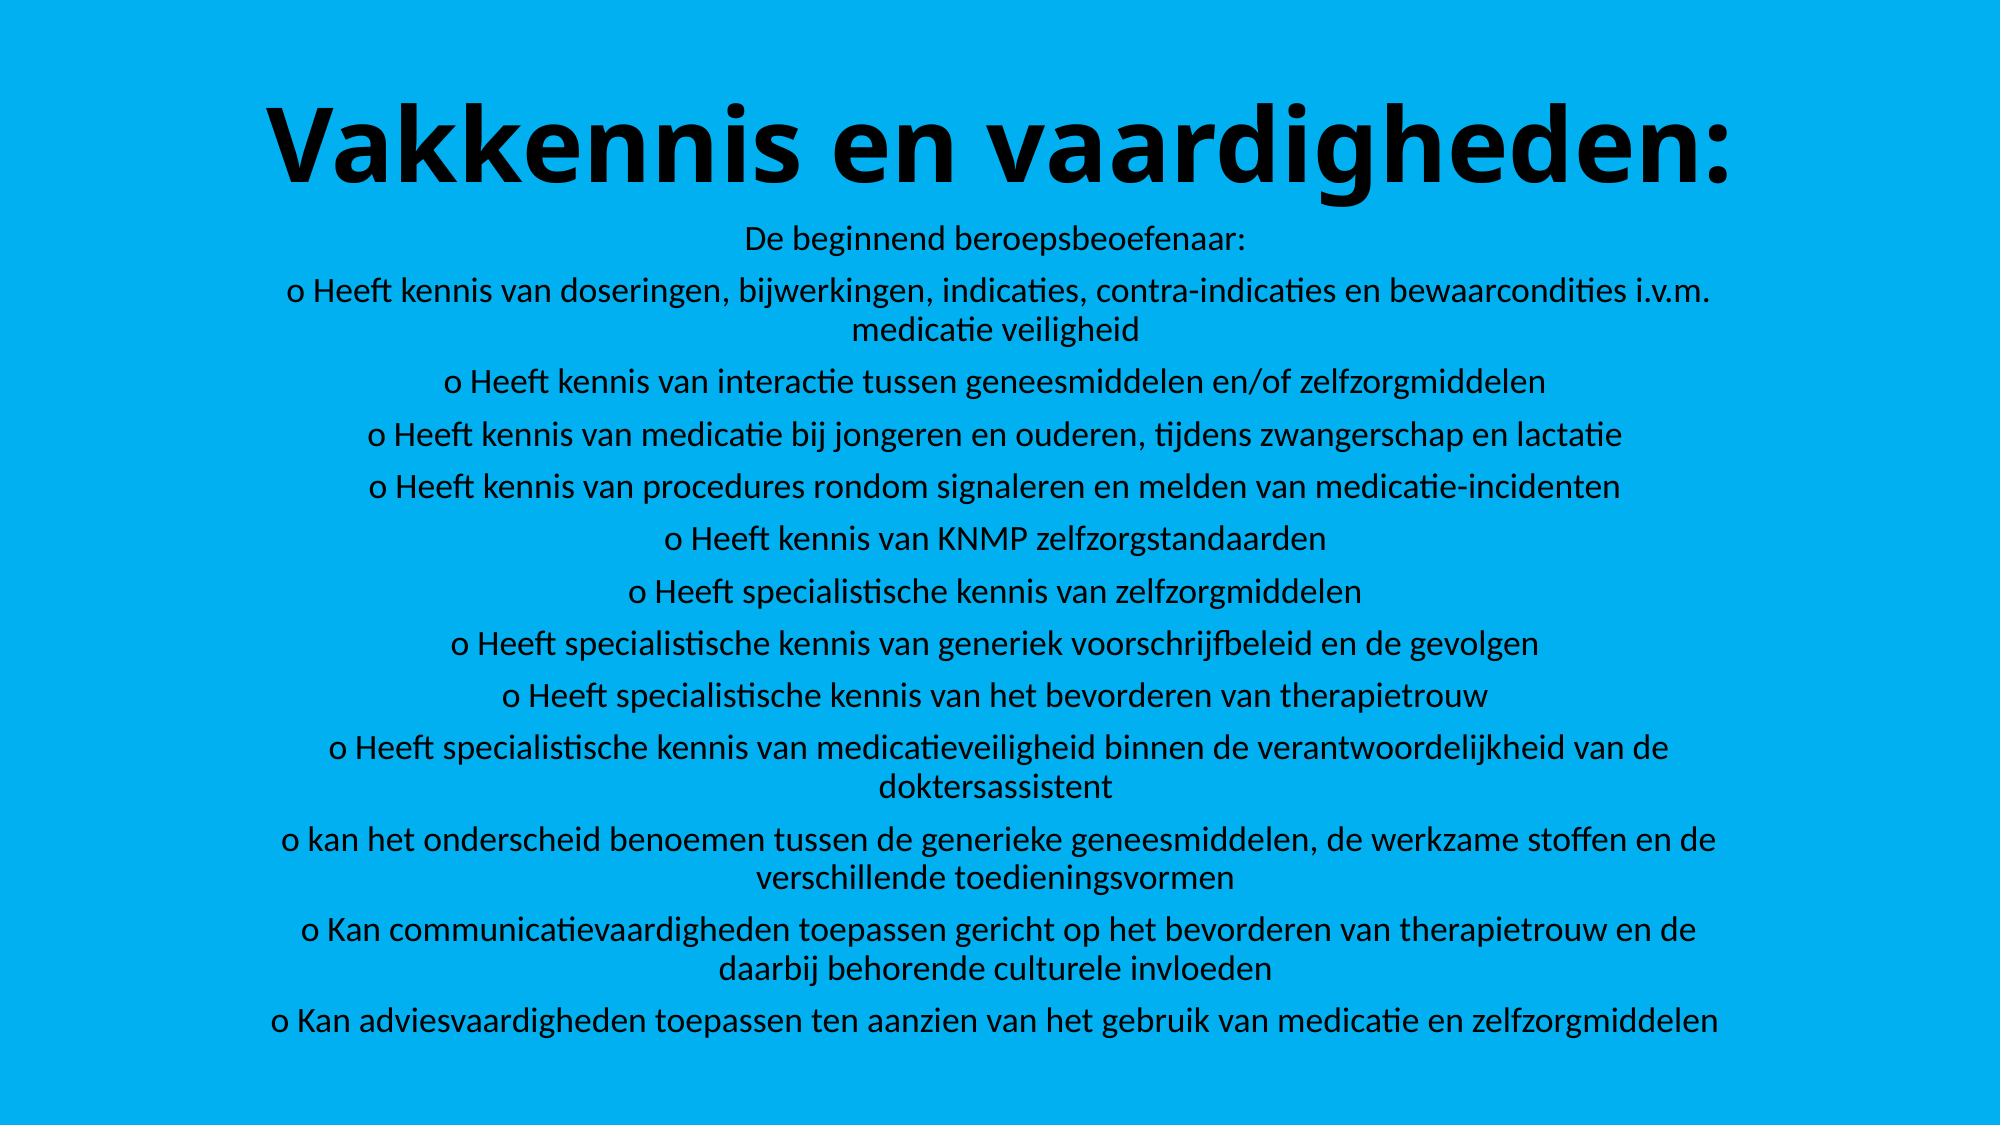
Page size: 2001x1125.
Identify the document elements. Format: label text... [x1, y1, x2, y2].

title Vakkennis en vaardigheden: [249, 53, 1750, 212]
subtitle De beginnend beroepsbeoefenaar: o Heeft kennis van doseringen, bijwerkingen, indicaties, contra-indicaties en bewaarcondities i.v.m. medicatie veiligheid o Heeft kennis van interactie tussen geneesmiddelen en/of zelfzorgmiddelen o Heeft kennis van medicatie bij jongeren en ouderen, tijdens zwangerschap en lactatie o Heeft kennis van procedures rondom signaleren en melden van medicatie-incidenten o Heeft kennis van KNMP zelfzorgstandaarden o Heeft specialistische kennis van zelfzorgmiddelen o Heeft specialistische kennis van generiek voorschrijfbeleid en de gevolgen o Heeft specialistische kennis van het bevorderen van therapietrouw o Heeft specialistische kennis van medicatieveiligheid binnen de verantwoordelijkheid van de doktersassistent o kan het onderscheid benoemen tussen de generieke geneesmiddelen, de werkzame stoffen en de verschillende toedieningsvormen o Kan communicatievaardigheden toepassen gericht op het bevorderen van therapietrouw en de daarbij behorende culturele invloeden o Kan adviesvaardigheden toepassen ten aanzien van het gebruik van medicatie en zelfzorgmiddelen [249, 212, 1750, 1068]
